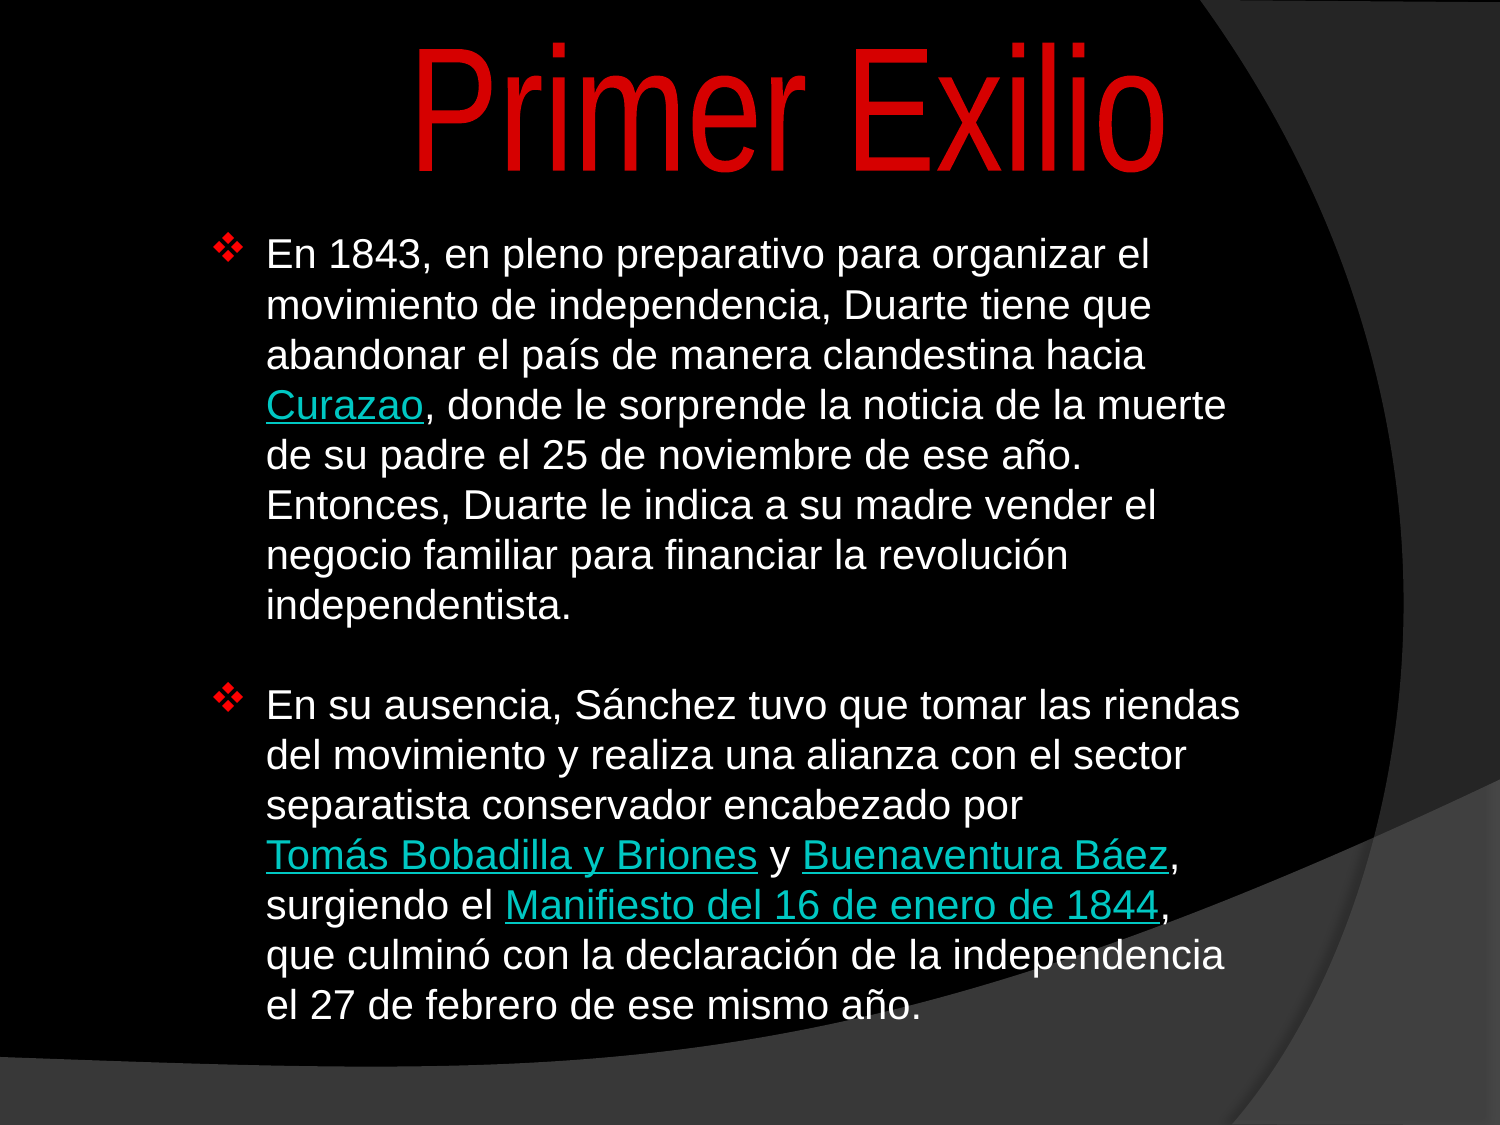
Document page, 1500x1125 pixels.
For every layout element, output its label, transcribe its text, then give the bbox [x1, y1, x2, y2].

text_box En 1843, en pleno preparativo para organizar el movimiento de independencia, Duarte tiene que abandonar el país de manera clandestina hacia Curazao, donde le sorprende la noticia de la muerte de su padre el 25 de noviembre de ese año. Entonces, Duarte le indica a su madre vender el negocio familiar para financiar la revolución independentista. En su ausencia, Sánchez tuvo que tomar las riendas del movimiento y realiza una alianza con el sector separatista conservador encabezado por Tomás Bobadilla y Briones y Buenaventura Báez, surgiendo el Manifiesto del 16 de enero de 1844, que culminó con la declaración de la independencia el 27 de febrero de ese mismo año. [194, 219, 1261, 1036]
